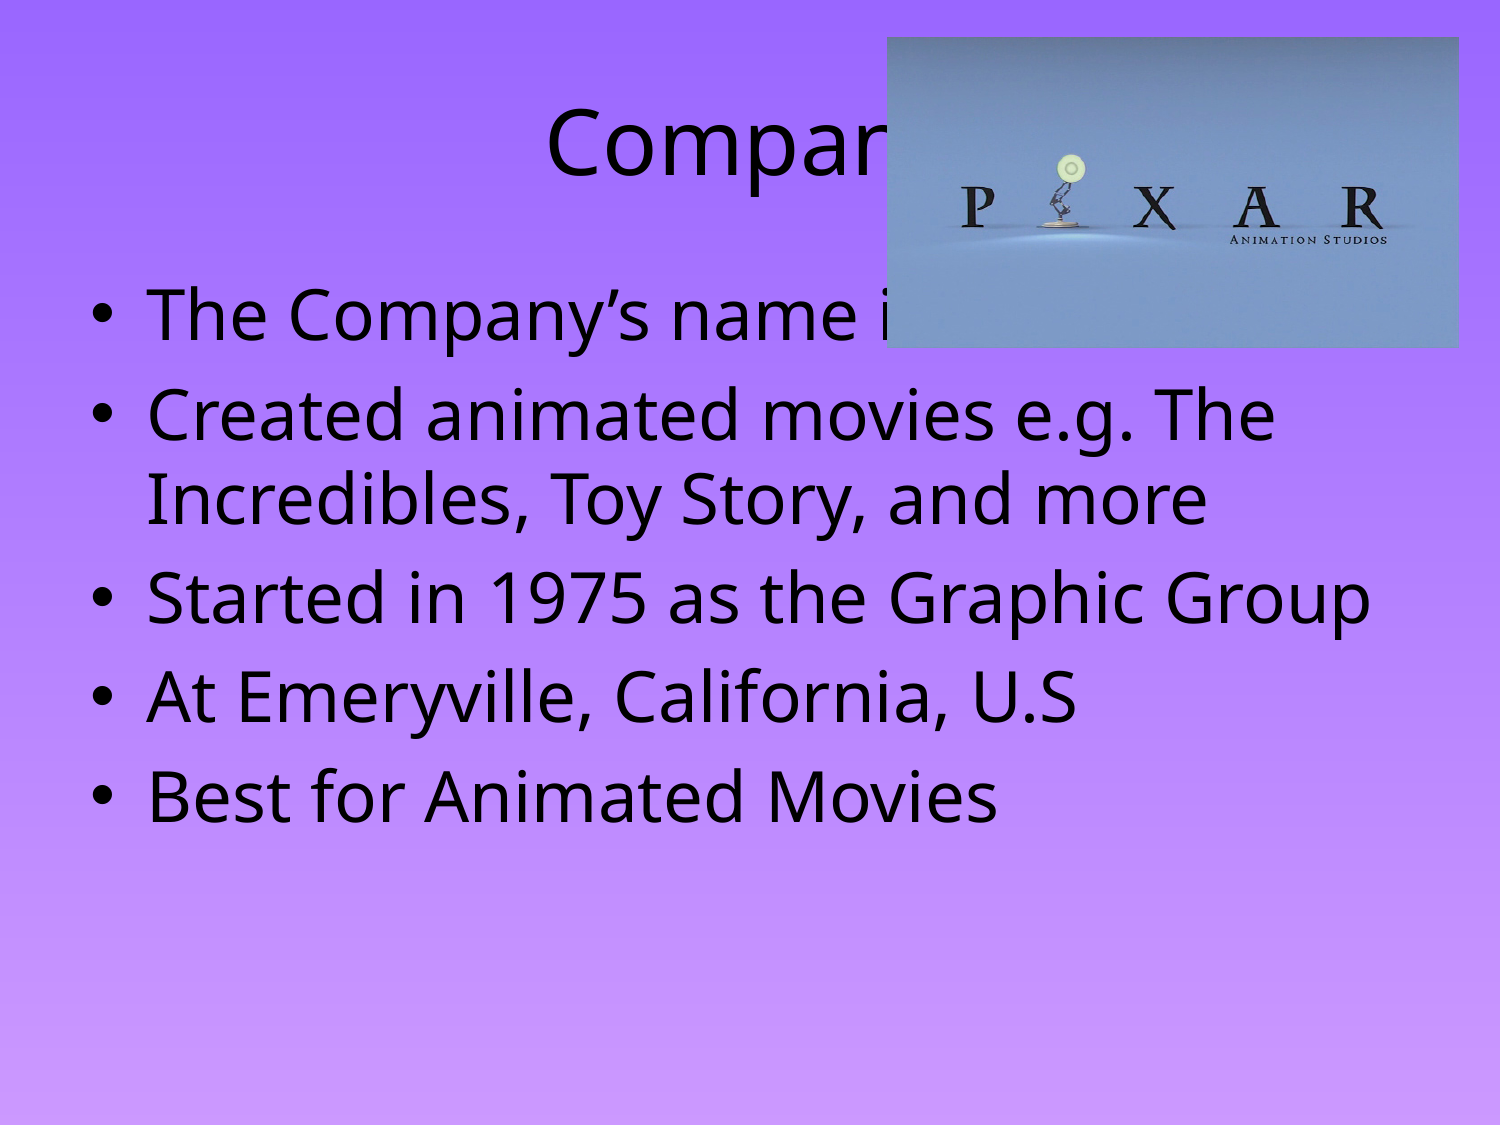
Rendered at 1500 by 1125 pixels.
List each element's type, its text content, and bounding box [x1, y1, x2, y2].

title Company [75, 45, 882, 233]
picture [887, 37, 1459, 348]
list The Company’s name is PIXAR Created animated movies e.g. The Incredibles, Toy Story, and more Started in 1975 as the Graphic Group At Emeryville, California, U.S Best for Animated Movies [75, 262, 1425, 1005]
